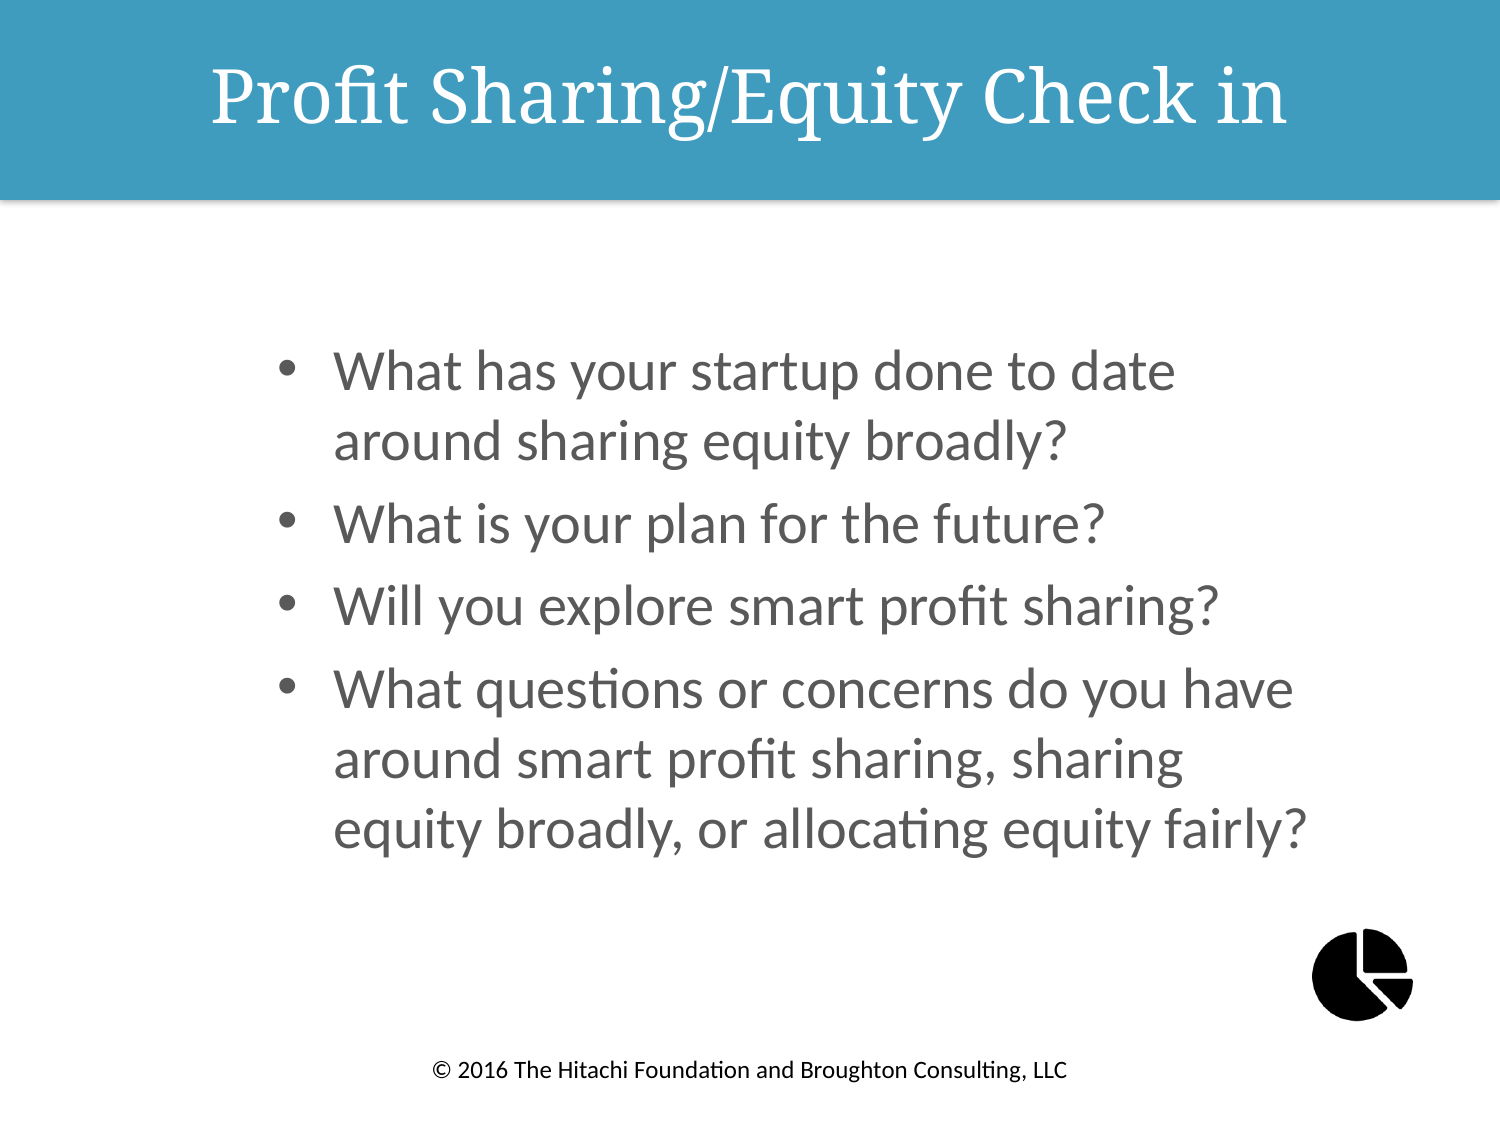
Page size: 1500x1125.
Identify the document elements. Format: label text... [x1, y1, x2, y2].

picture [1312, 924, 1413, 1026]
title Profit Sharing/Equity Check in [112, 24, 1388, 163]
text_box What has your startup done to date around sharing equity broadly? What is your plan for the future? Will you explore smart profit sharing? What questions or concerns do you have around smart profit sharing, sharing equity broadly, or allocating equity fairly? [187, 324, 1325, 868]
